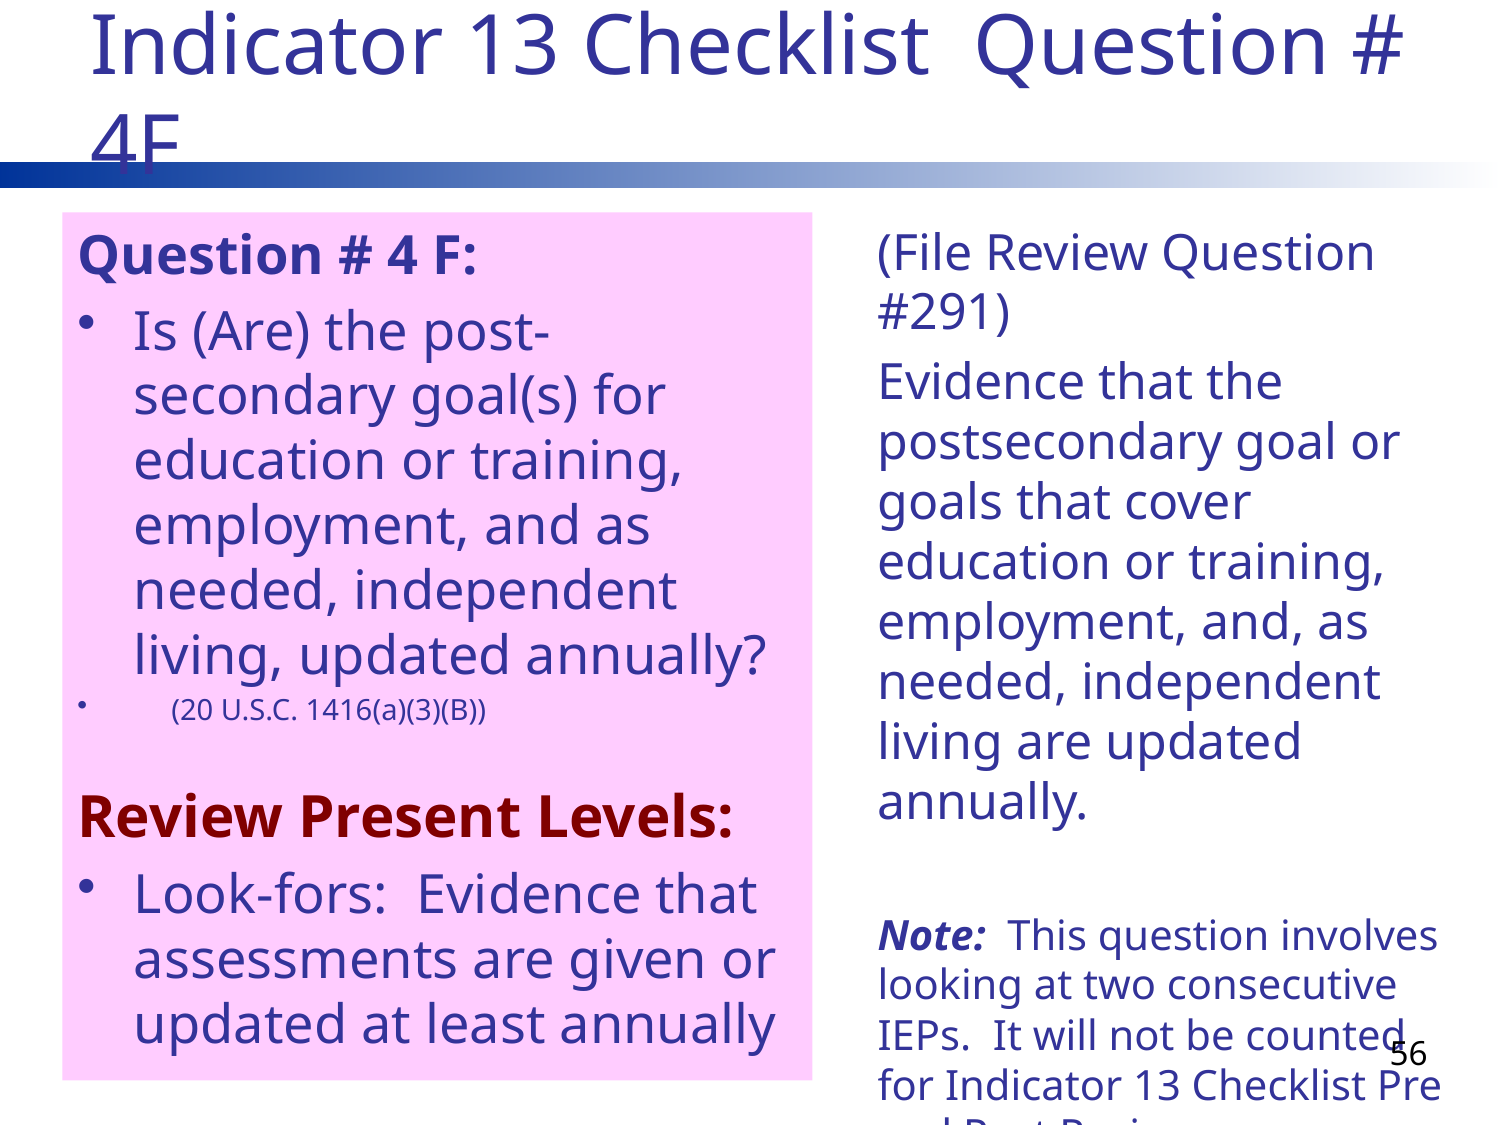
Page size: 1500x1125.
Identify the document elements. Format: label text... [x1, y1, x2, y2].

text_box 56 [1374, 1024, 1460, 1085]
list (File Review Question #291) Evidence that the postsecondary goal or goals that cover education or training, employment, and, as needed, independent living are updated annually. Note: This question involves looking at two consecutive IEPs. It will not be counted for Indicator 13 Checklist Pre and Post Reviews. [862, 212, 1460, 1053]
list Question # 4 F: Is (Are) the post-secondary goal(s) for education or training, employment, and as needed, independent living, updated annually? (20 U.S.C. 1416(a)(3)(B)) Review Present Levels: Look-fors: Evidence that assessments are given or updated at least annually [62, 212, 813, 1081]
title Indicator 13 Checklist Question # 4F [75, 45, 1425, 138]
